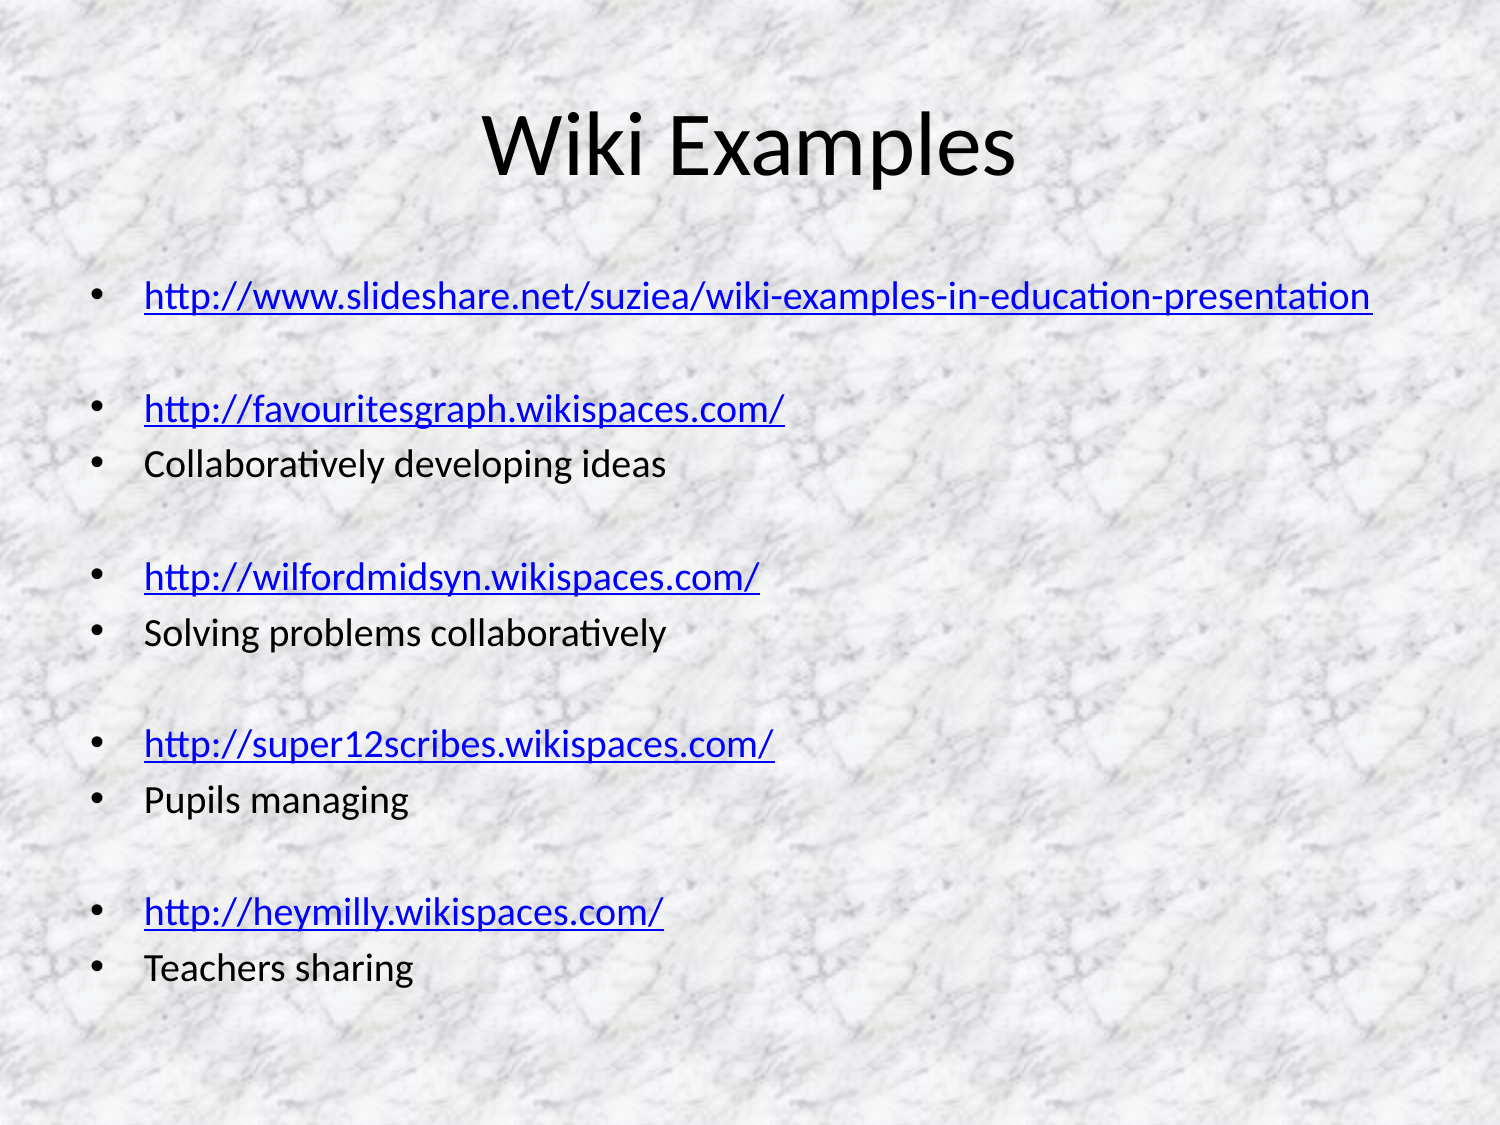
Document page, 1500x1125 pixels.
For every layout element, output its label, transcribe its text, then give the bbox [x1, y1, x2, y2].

list http://www.slideshare.net/suziea/wiki-examples-in-education-presentation http://favouritesgraph.wikispaces.com/ Collaboratively developing ideas http://wilfordmidsyn.wikispaces.com/ Solving problems collaboratively http://super12scribes.wikispaces.com/ Pupils managing http://heymilly.wikispaces.com/ Teachers sharing [75, 262, 1425, 1005]
title Wiki Examples [75, 45, 1425, 233]
